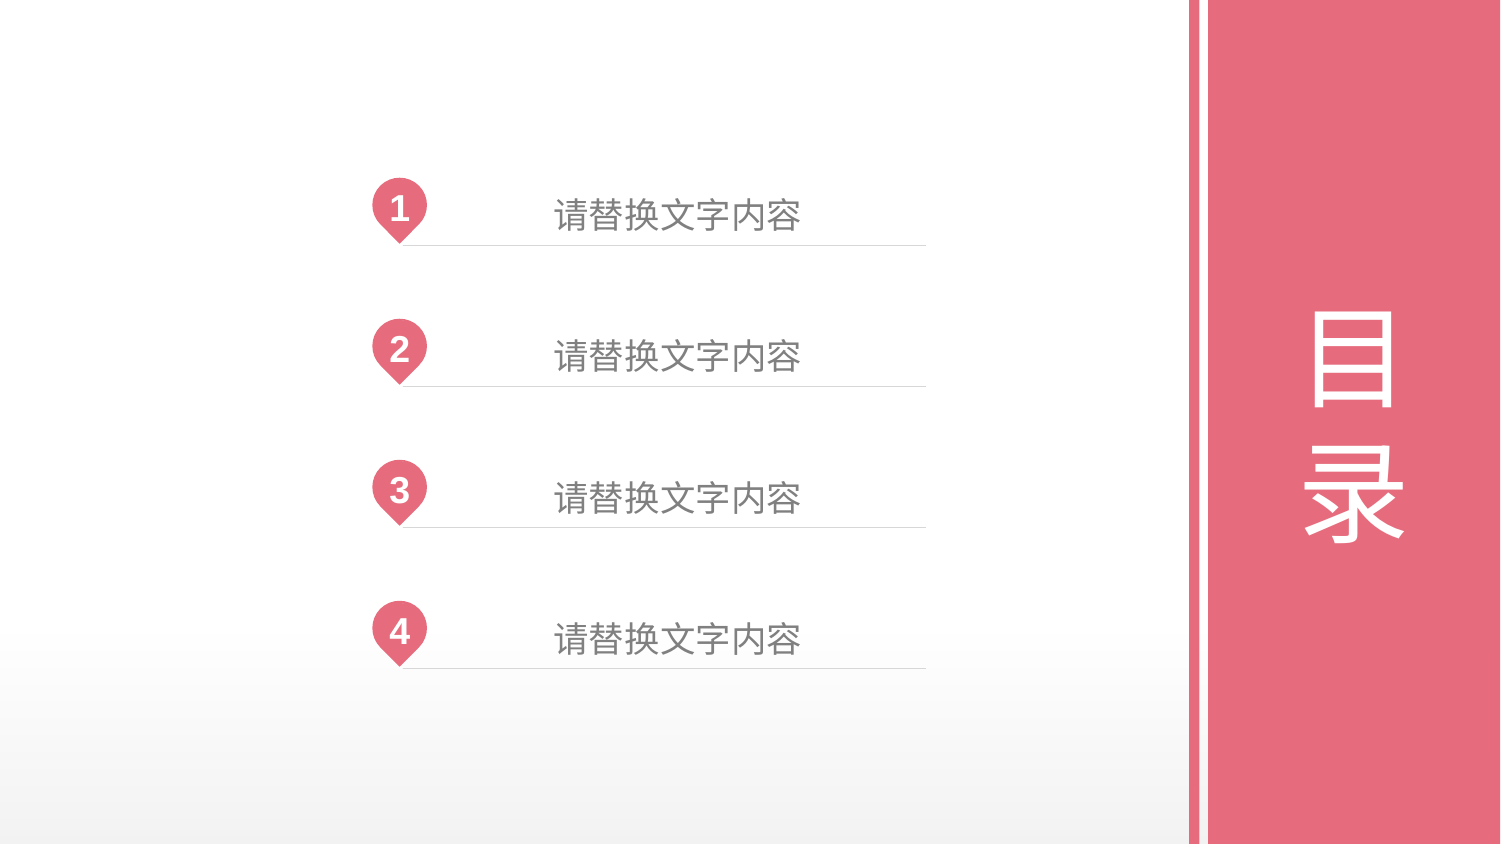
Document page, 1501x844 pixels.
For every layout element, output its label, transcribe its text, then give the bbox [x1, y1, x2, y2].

text_box [1188, 0, 1201, 844]
text_box 4 [372, 600, 427, 667]
text_box 目 录 [1207, 0, 1501, 844]
text_box 2 [372, 318, 427, 385]
text_box 1 [372, 177, 427, 244]
text_box 3 [372, 459, 427, 526]
